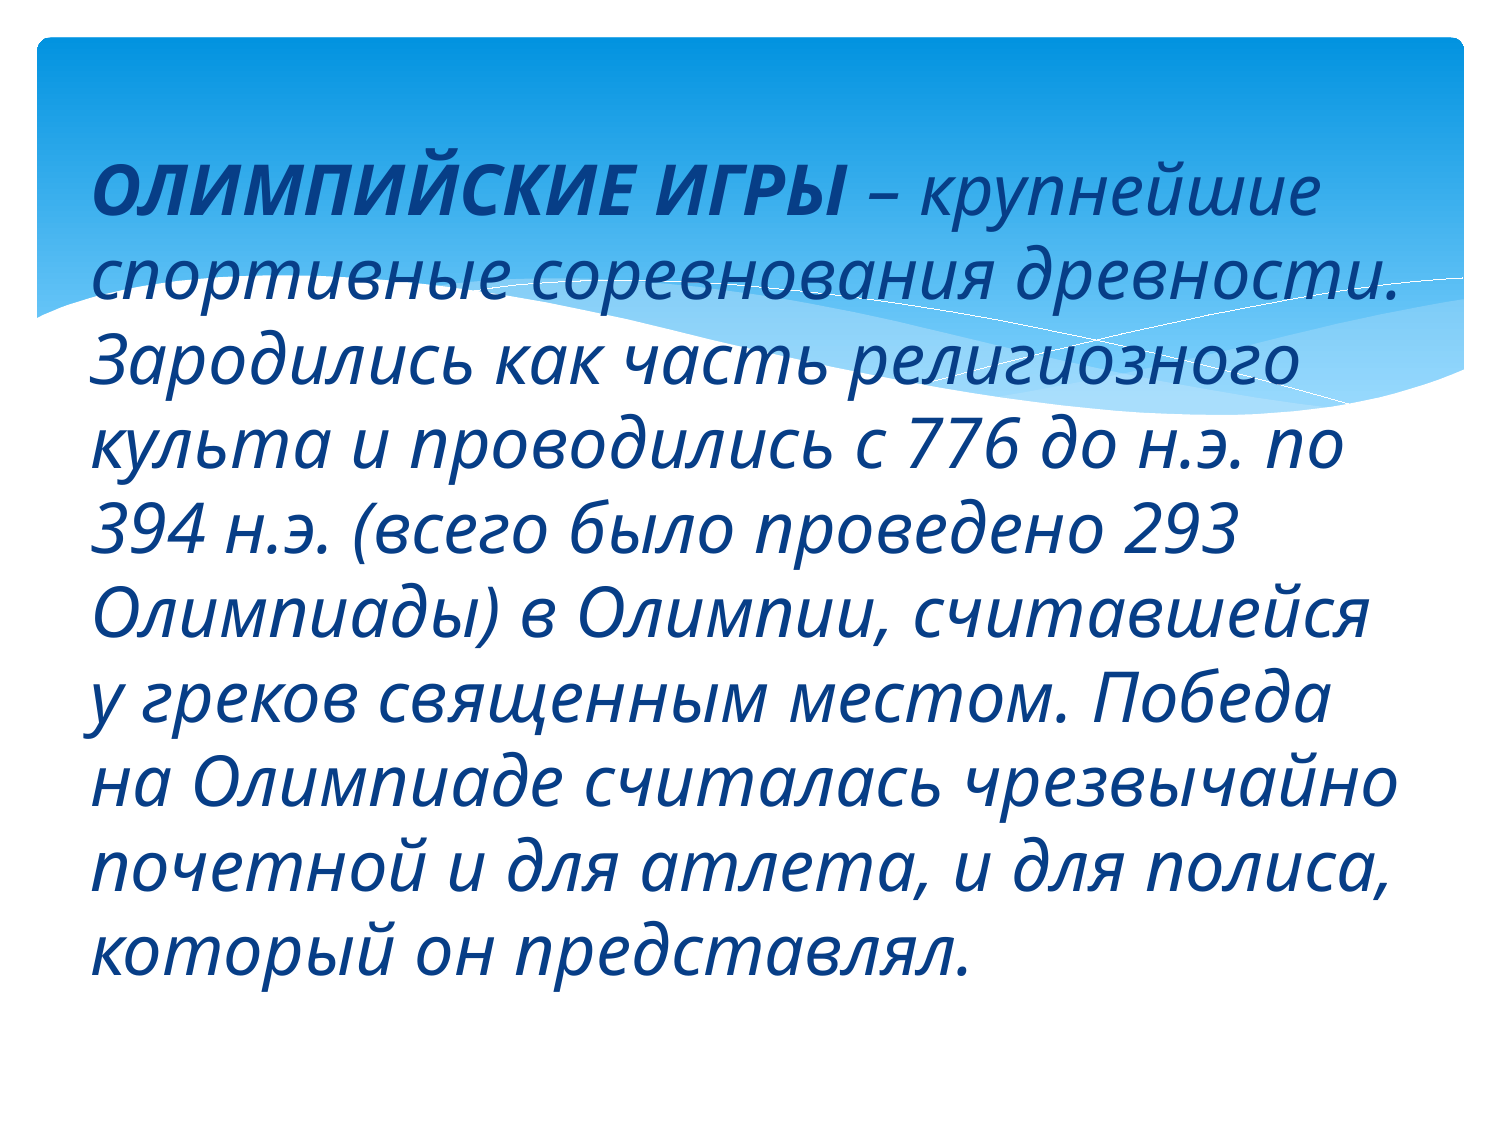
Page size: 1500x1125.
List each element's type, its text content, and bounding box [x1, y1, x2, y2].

list ОЛИМПИЙСКИЕ ИГРЫ – крупнейшие спортивные соревнования древности. Зародились как часть религиозного культа и проводились с 776 до н.э. по 394 н.э. (всего было проведено 293 Олимпиады) в Олимпии, считавшейся у греков священным местом. Победа на Олимпиаде считалась чрезвычайно почетной и для атлета, и для полиса, который он представлял. [75, 137, 1425, 1071]
